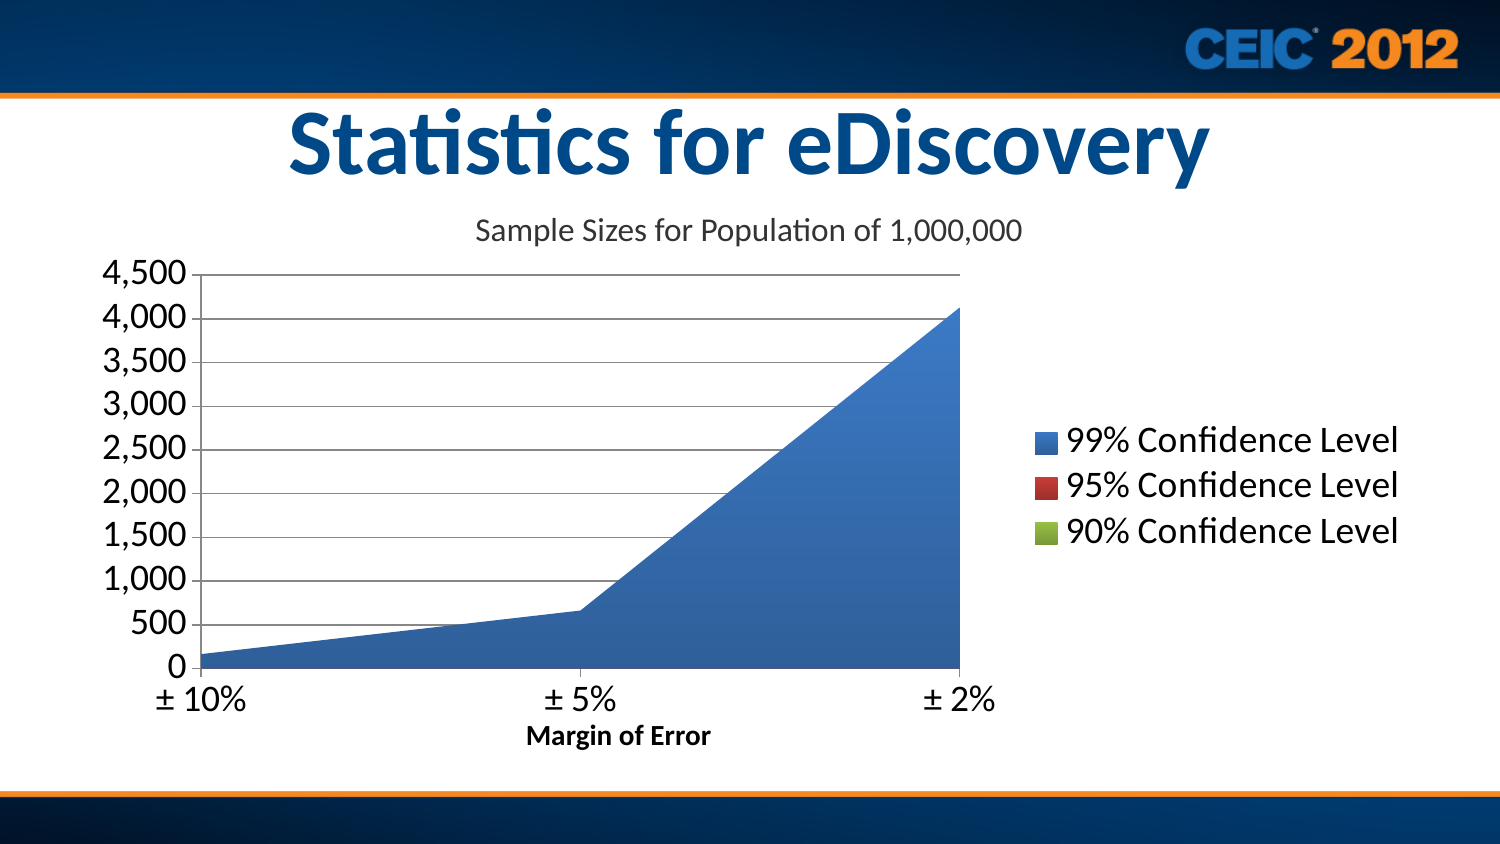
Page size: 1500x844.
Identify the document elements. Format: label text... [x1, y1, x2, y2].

picture [0, 195, 1500, 844]
list Sample Sizes for Population of 1,000,000 [93, 208, 1406, 245]
picture [0, 0, 1500, 81]
text_box Margin of Error [474, 739, 763, 759]
chart [74, 246, 1426, 731]
title Statistics for eDiscovery [0, 81, 1500, 195]
